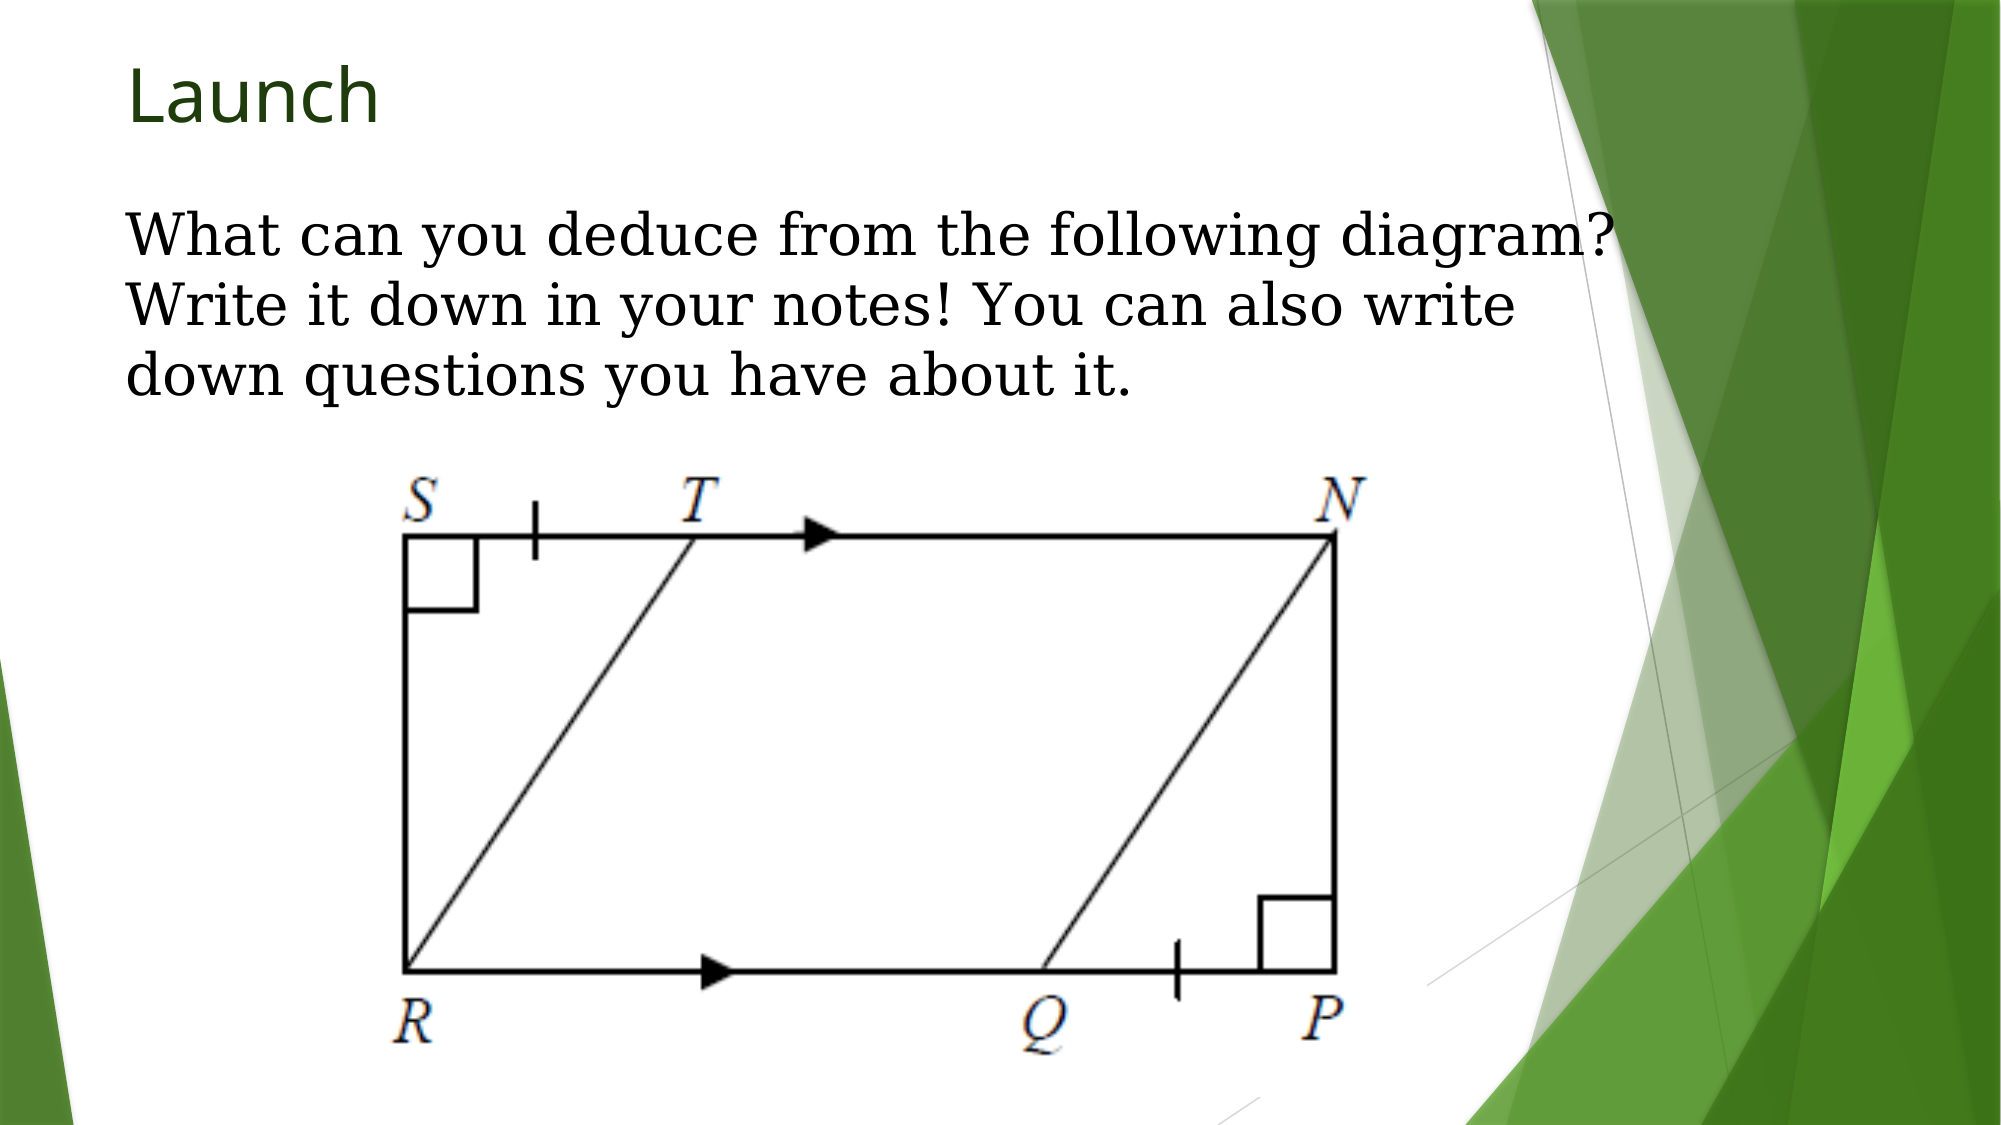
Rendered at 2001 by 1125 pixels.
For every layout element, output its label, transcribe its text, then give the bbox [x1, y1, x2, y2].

title Launch [111, 39, 1522, 148]
picture [346, 416, 1428, 1098]
text_box What can you deduce from the following diagram? Write it down in your notes! You can also write down questions you have about it. [111, 189, 1663, 415]
